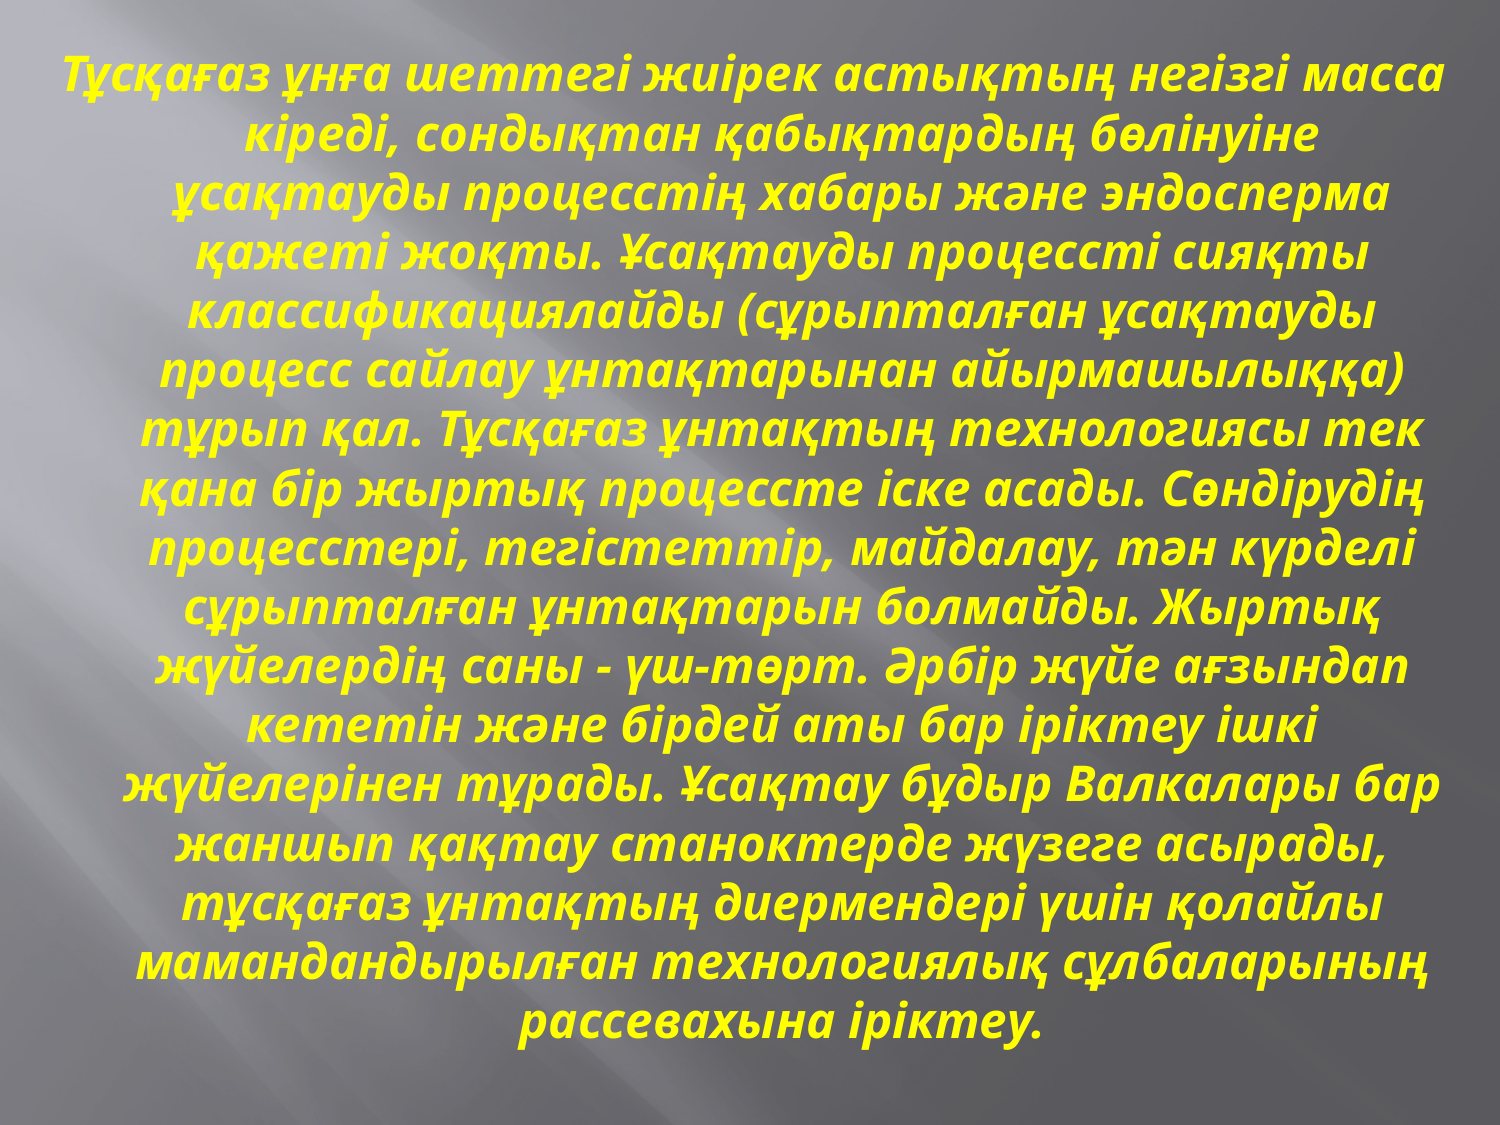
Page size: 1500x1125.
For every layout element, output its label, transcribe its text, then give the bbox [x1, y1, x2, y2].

list Тұсқағаз ұнға шеттегi жиiрек астықтың негiзгi масса кiредi, сондықтан қабықтардың бөлiнуiне ұсақтауды процесстiң хабары және эндосперма қажетi жоқты. Ұсақтауды процесстi сияқты классификациялайды (сұрыпталған ұсақтауды процесс сайлау ұнтақтарынан айырмашылыққа) тұрып қал. Тұсқағаз ұнтақтың технологиясы тек қана бiр жыртық процессте iске асады. Сөндiрудiң процесстерi, тегiстеттiр, майдалау, тән күрделi сұрыпталған ұнтақтарын болмайды. Жыртық жүйелердiң саны - үш-төрт. Әрбiр жүйе ағзындап кететiн және бiрдей аты бар iрiктеу iшкi жүйелерiнен тұрады. Ұсақтау бұдыр Валкалары бар жаншып қақтау станоктерде жүзеге асырады, тұсқағаз ұнтақтың диермендерi үшiн қолайлы мамандандырылған технологиялық сұлбаларының рассевахына iрiктеу. [23, 35, 1465, 1079]
